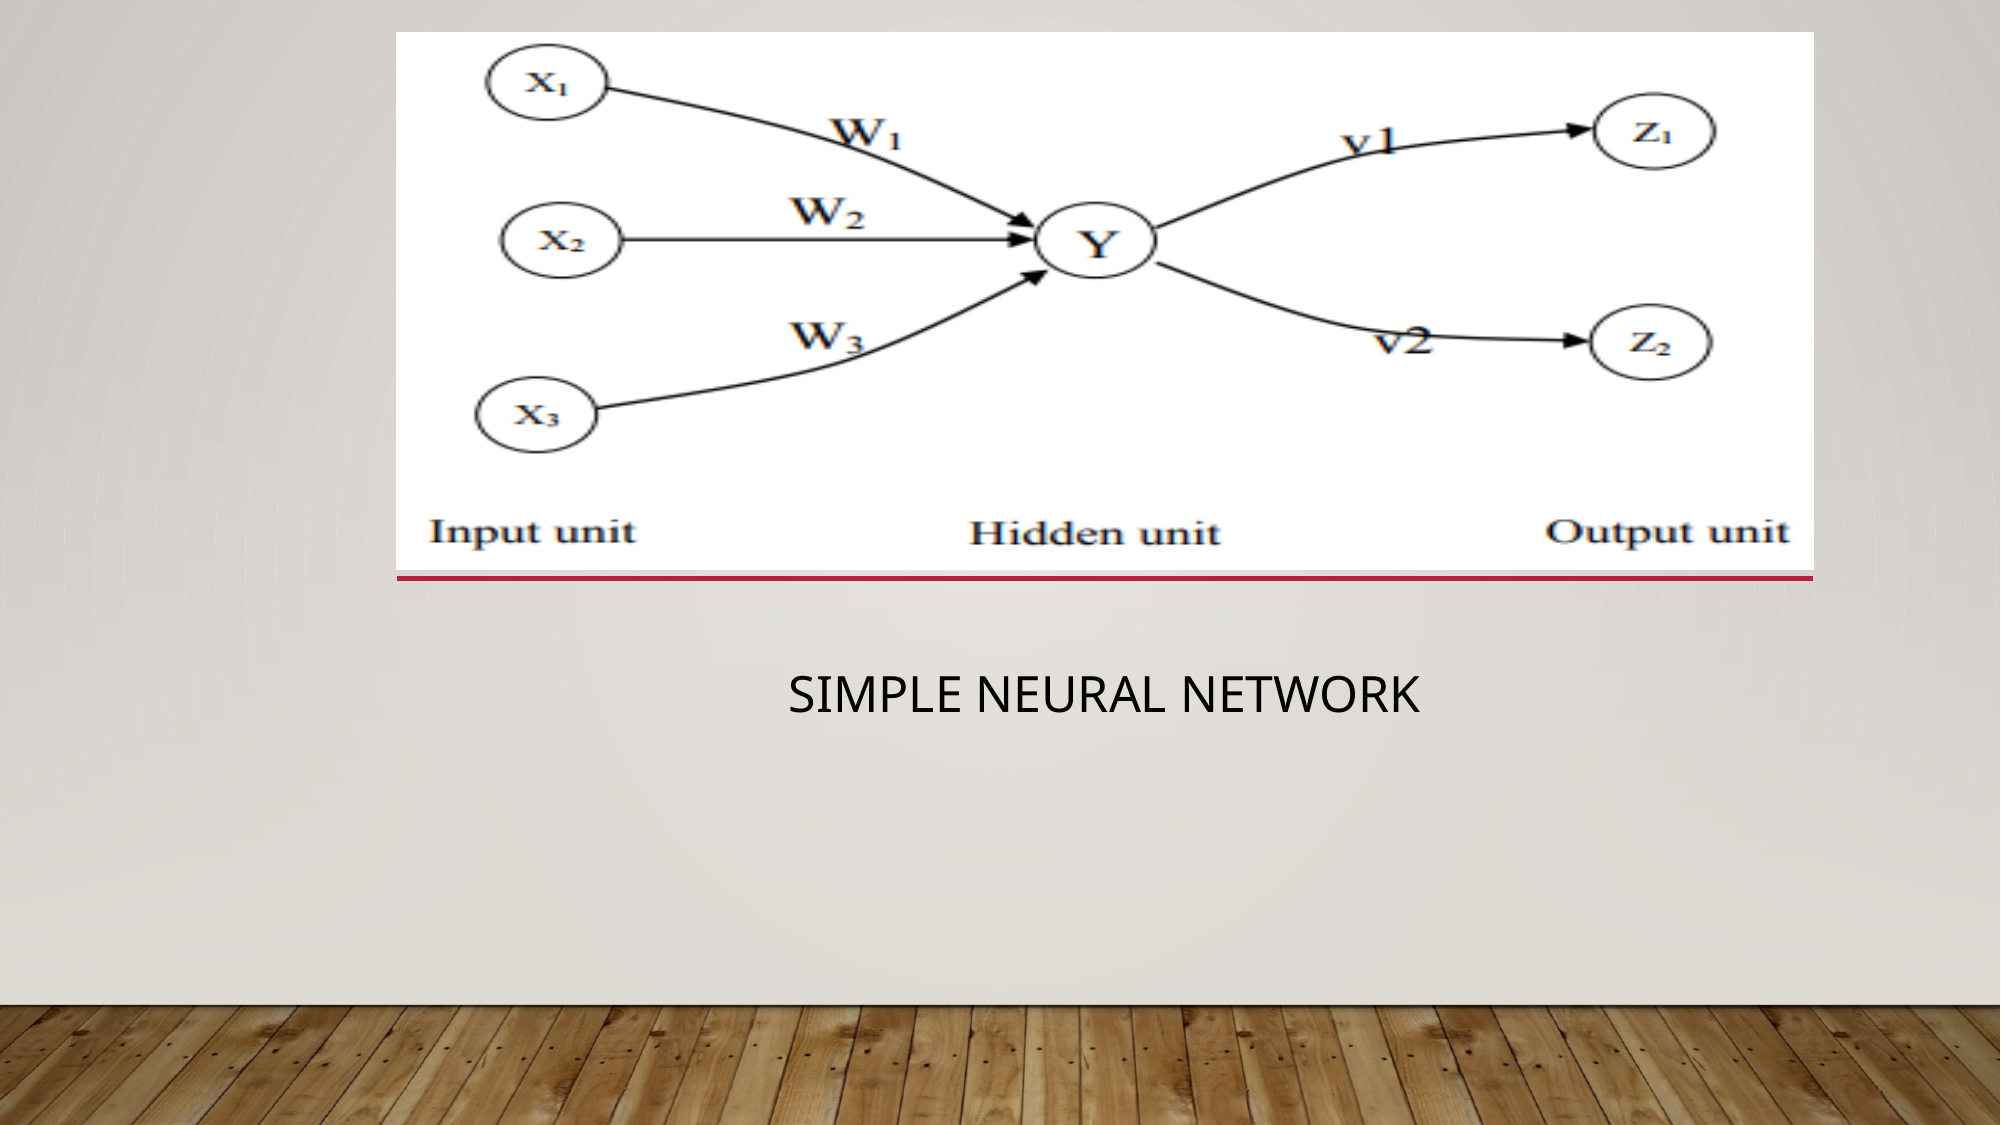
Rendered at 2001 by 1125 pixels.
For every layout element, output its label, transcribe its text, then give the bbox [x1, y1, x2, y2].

subtitle simple neural network [396, 630, 1814, 771]
picture [396, 32, 1814, 570]
picture [0, 1005, 2000, 1125]
